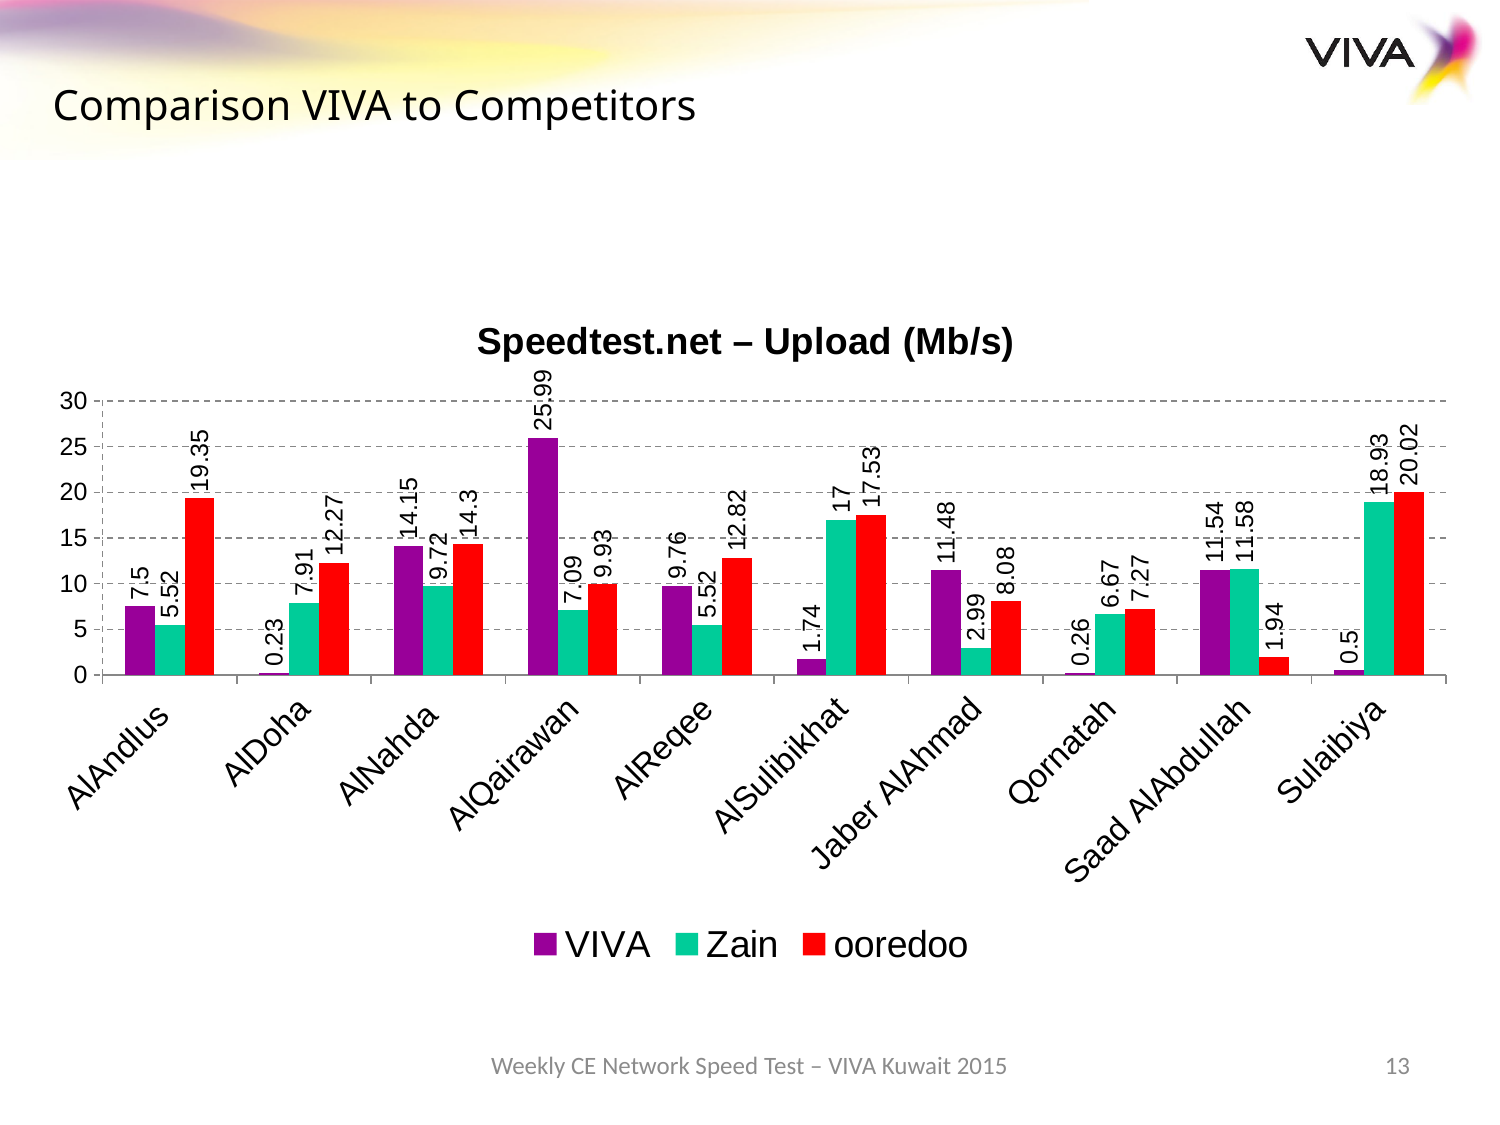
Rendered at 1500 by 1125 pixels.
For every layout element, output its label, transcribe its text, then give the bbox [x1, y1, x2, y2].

picture [1300, 12, 1485, 105]
text_box 13 [1074, 1042, 1425, 1103]
chart [27, 287, 1476, 974]
picture [0, 0, 1089, 160]
text_box Weekly CE Network Speed Test – VIVA Kuwait 2015 [205, 1042, 1074, 1103]
text_box Comparison VIVA to Competitors [37, 24, 1278, 184]
